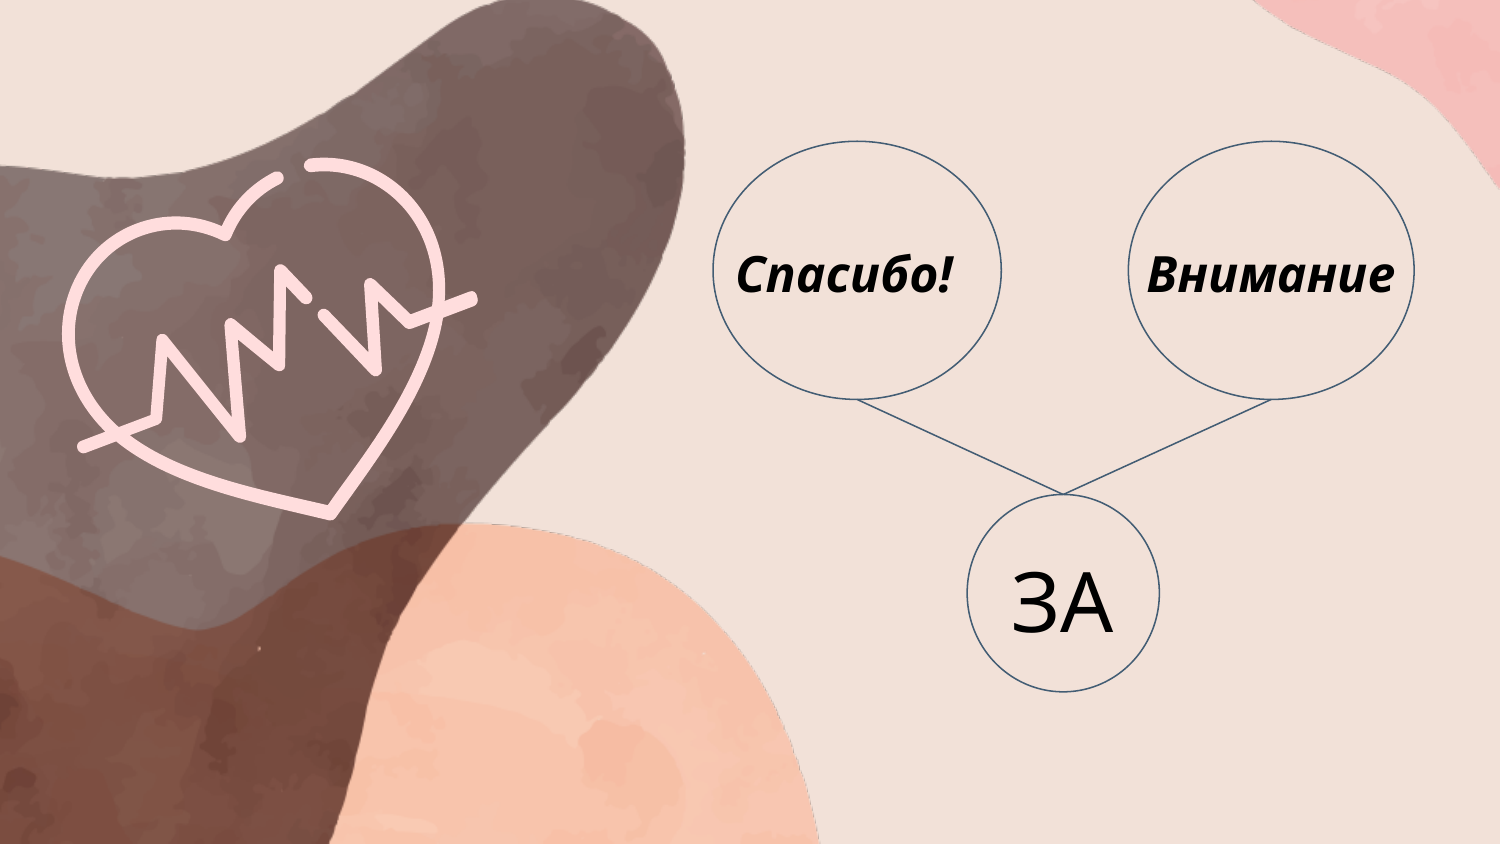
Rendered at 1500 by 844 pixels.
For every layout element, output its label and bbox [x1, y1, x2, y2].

text_box [712, 141, 1415, 693]
picture [0, 0, 1500, 844]
text_box [61, 157, 478, 521]
